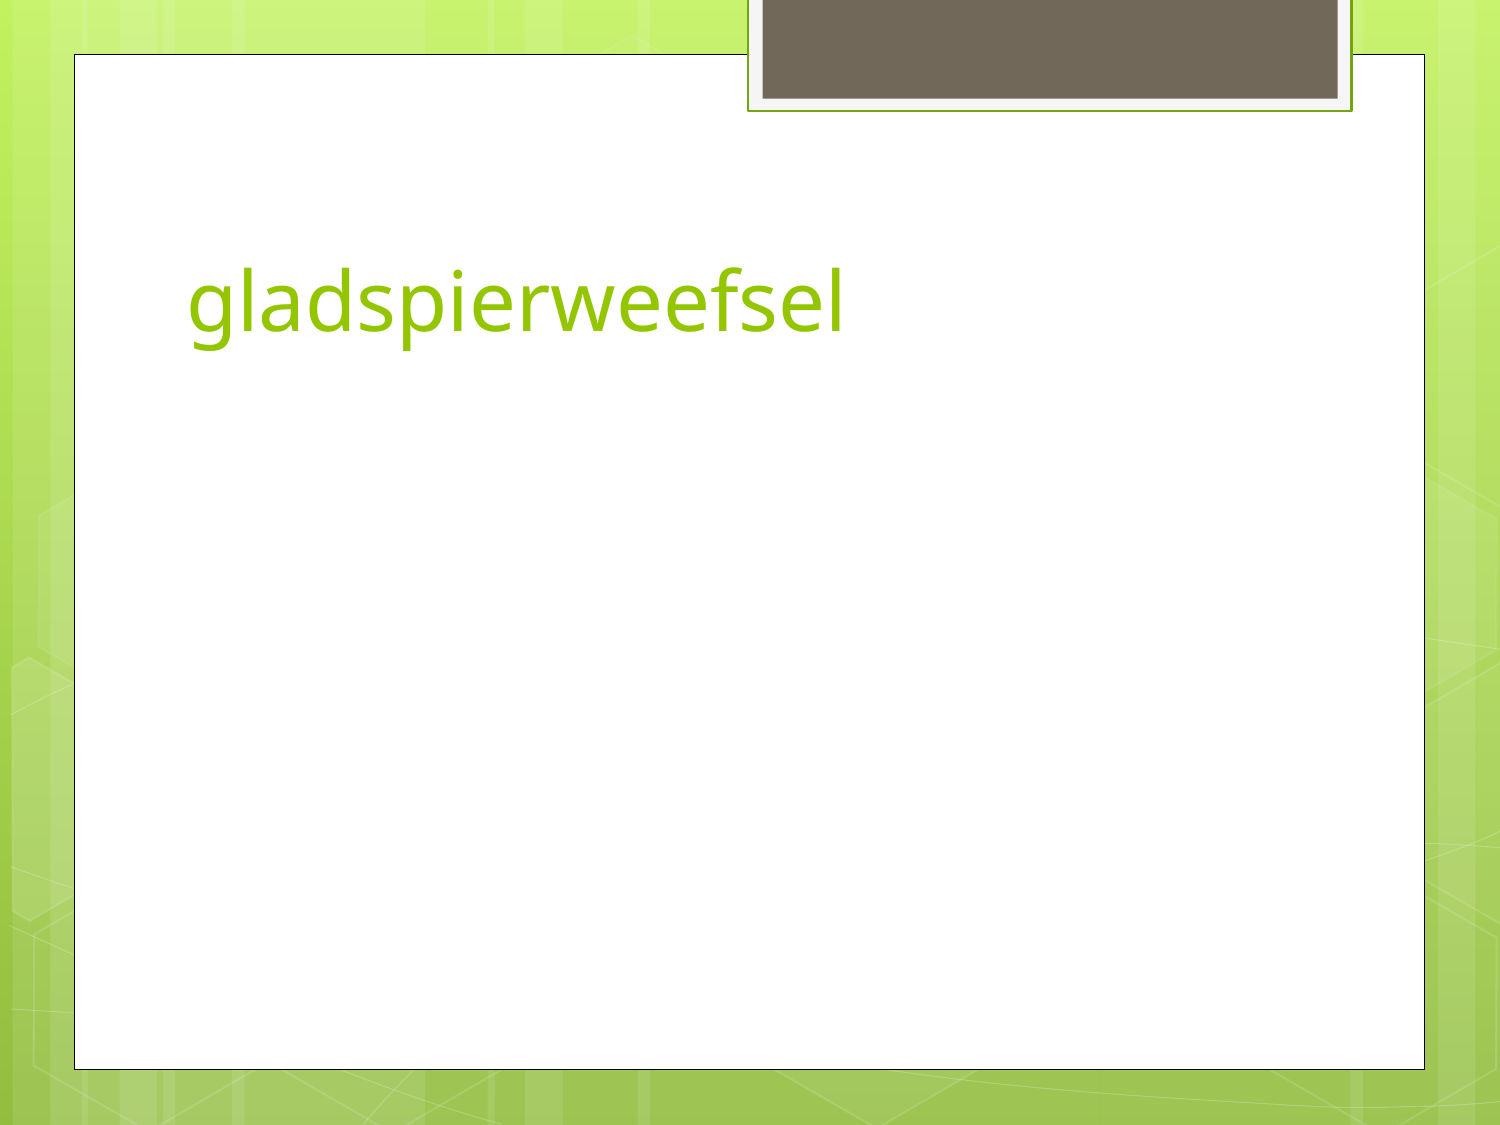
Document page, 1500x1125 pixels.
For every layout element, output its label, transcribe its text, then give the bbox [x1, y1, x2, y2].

title gladspierweefsel [171, 168, 1324, 357]
